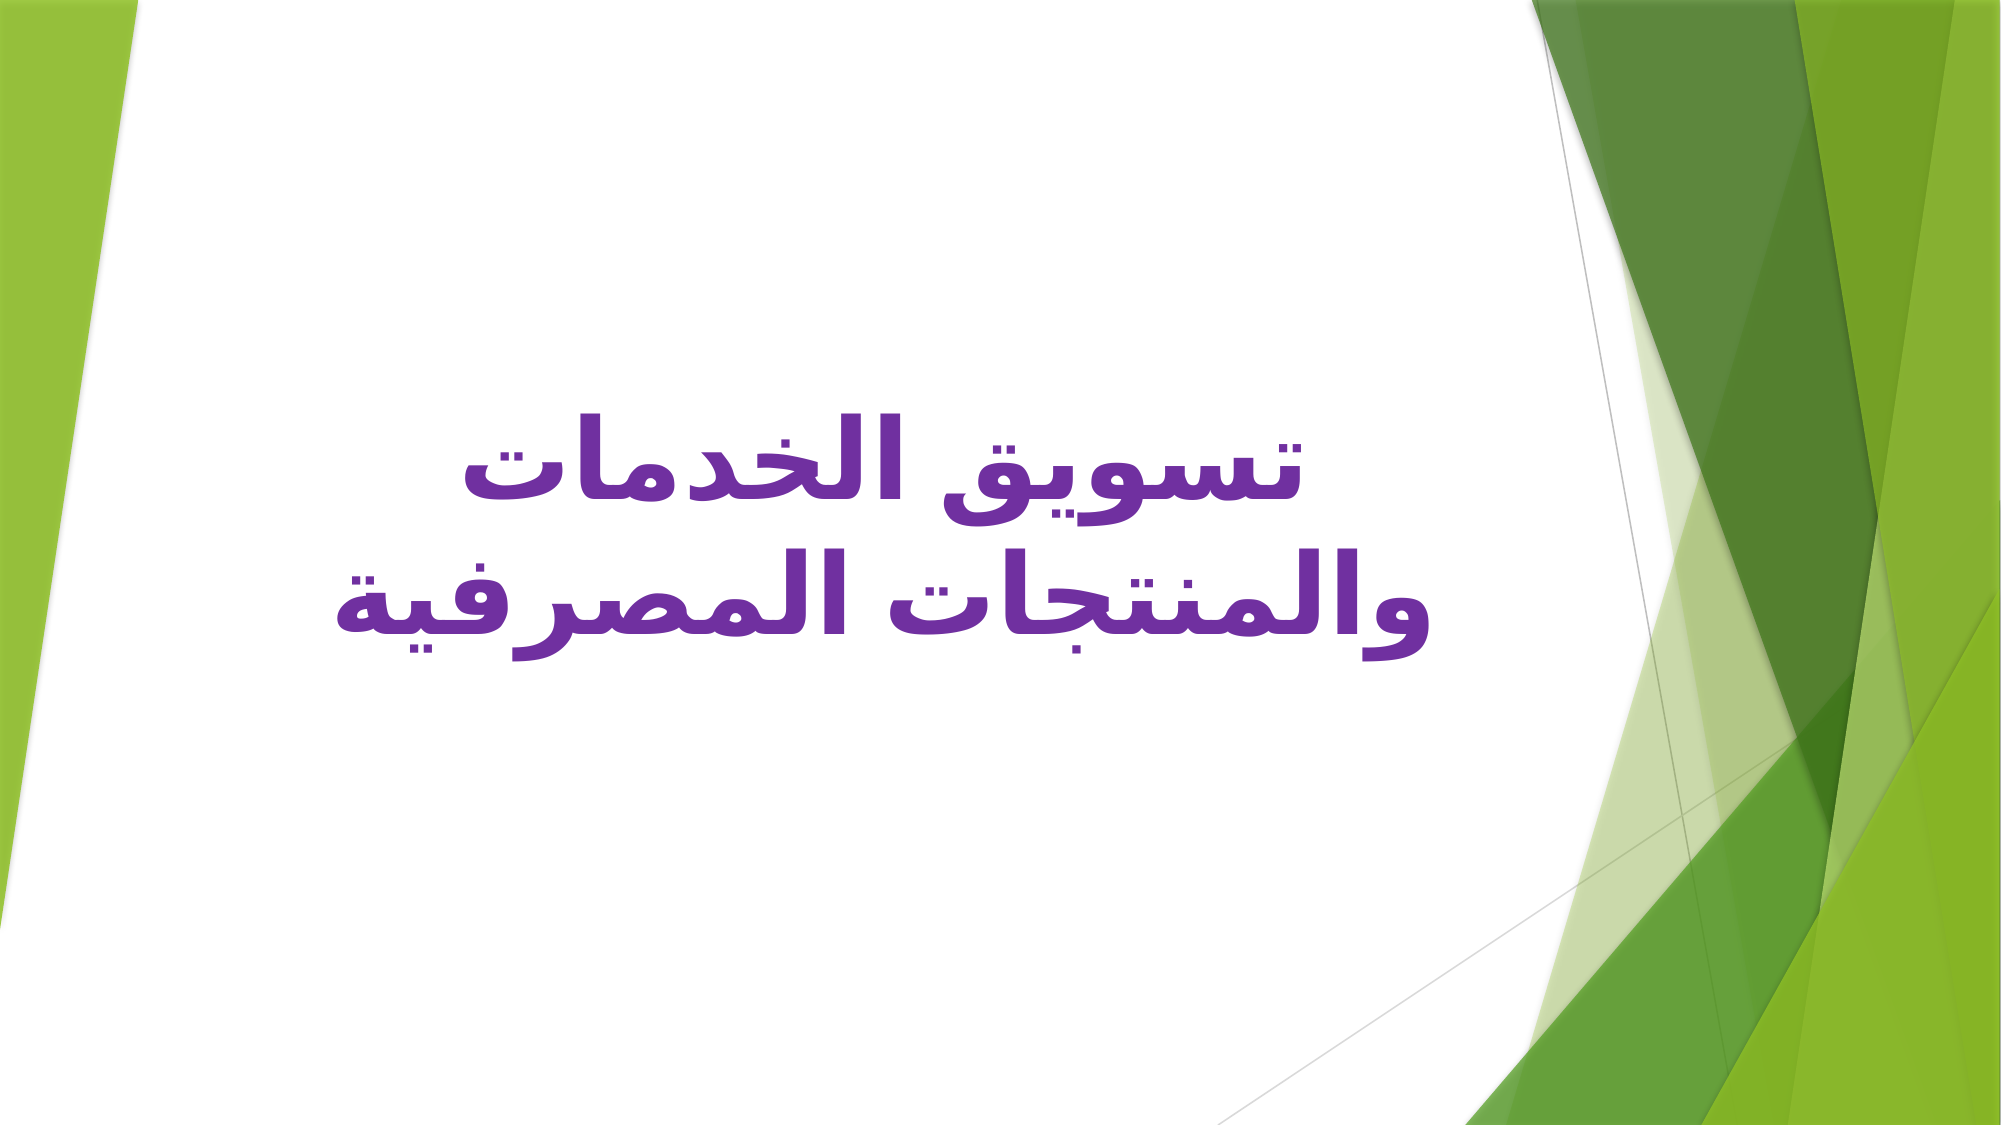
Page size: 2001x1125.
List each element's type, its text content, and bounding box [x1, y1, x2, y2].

title تسويق الخدمات والمنتجات المصرفية [247, 394, 1522, 665]
